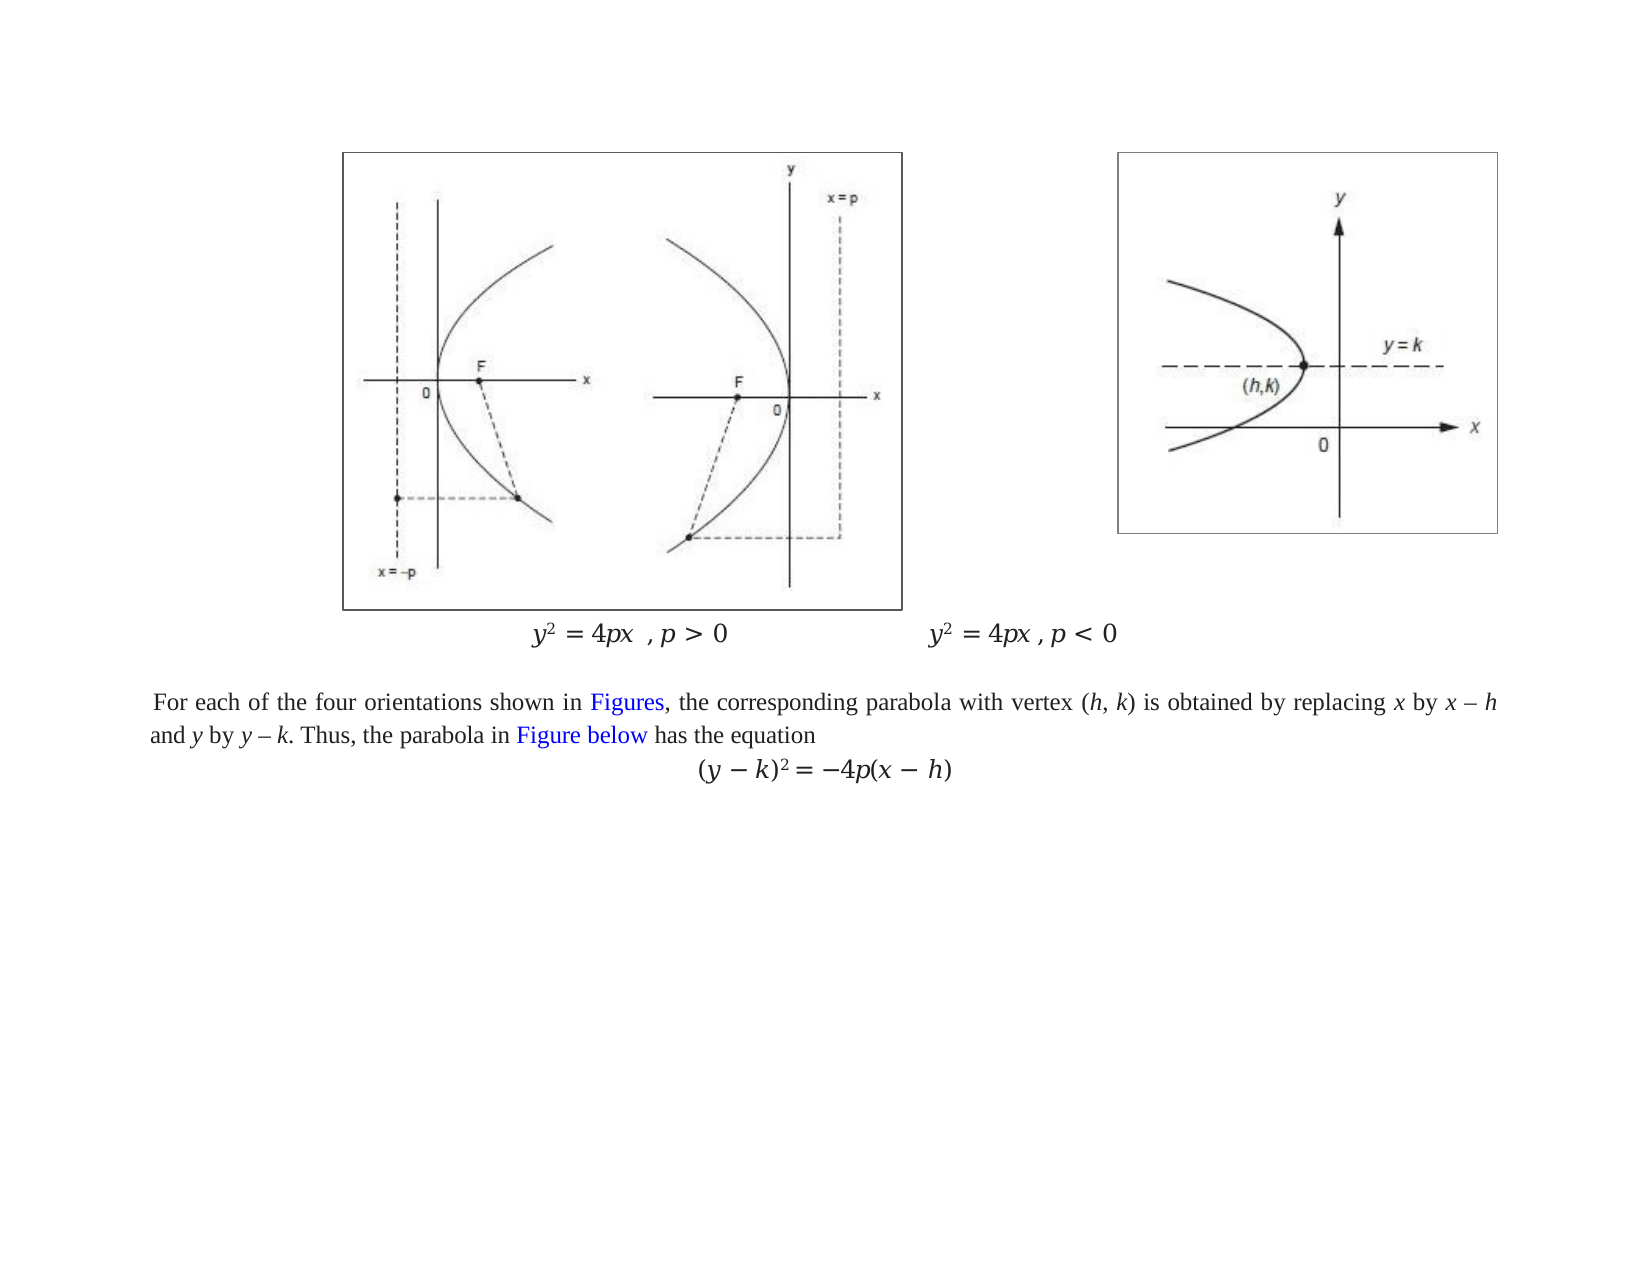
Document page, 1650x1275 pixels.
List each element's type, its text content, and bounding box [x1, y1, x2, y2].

text_box [1117, 152, 1498, 534]
text_box [342, 152, 903, 611]
text_box 𝑦2 = 4𝑝𝑥 , 𝑝 > 0 𝑦2 = 4𝑝𝑥 , 𝑝 < 0 For each of the four orientations shown in Figures, the corresponding parabola with vertex (h, k) is obtained by replacing x by x – h and y by y – k. Thus, the parabola in Figure below has the equation (𝑦 − 𝑘)2 = −4𝑝(𝑥 − ℎ) [147, 613, 1503, 784]
